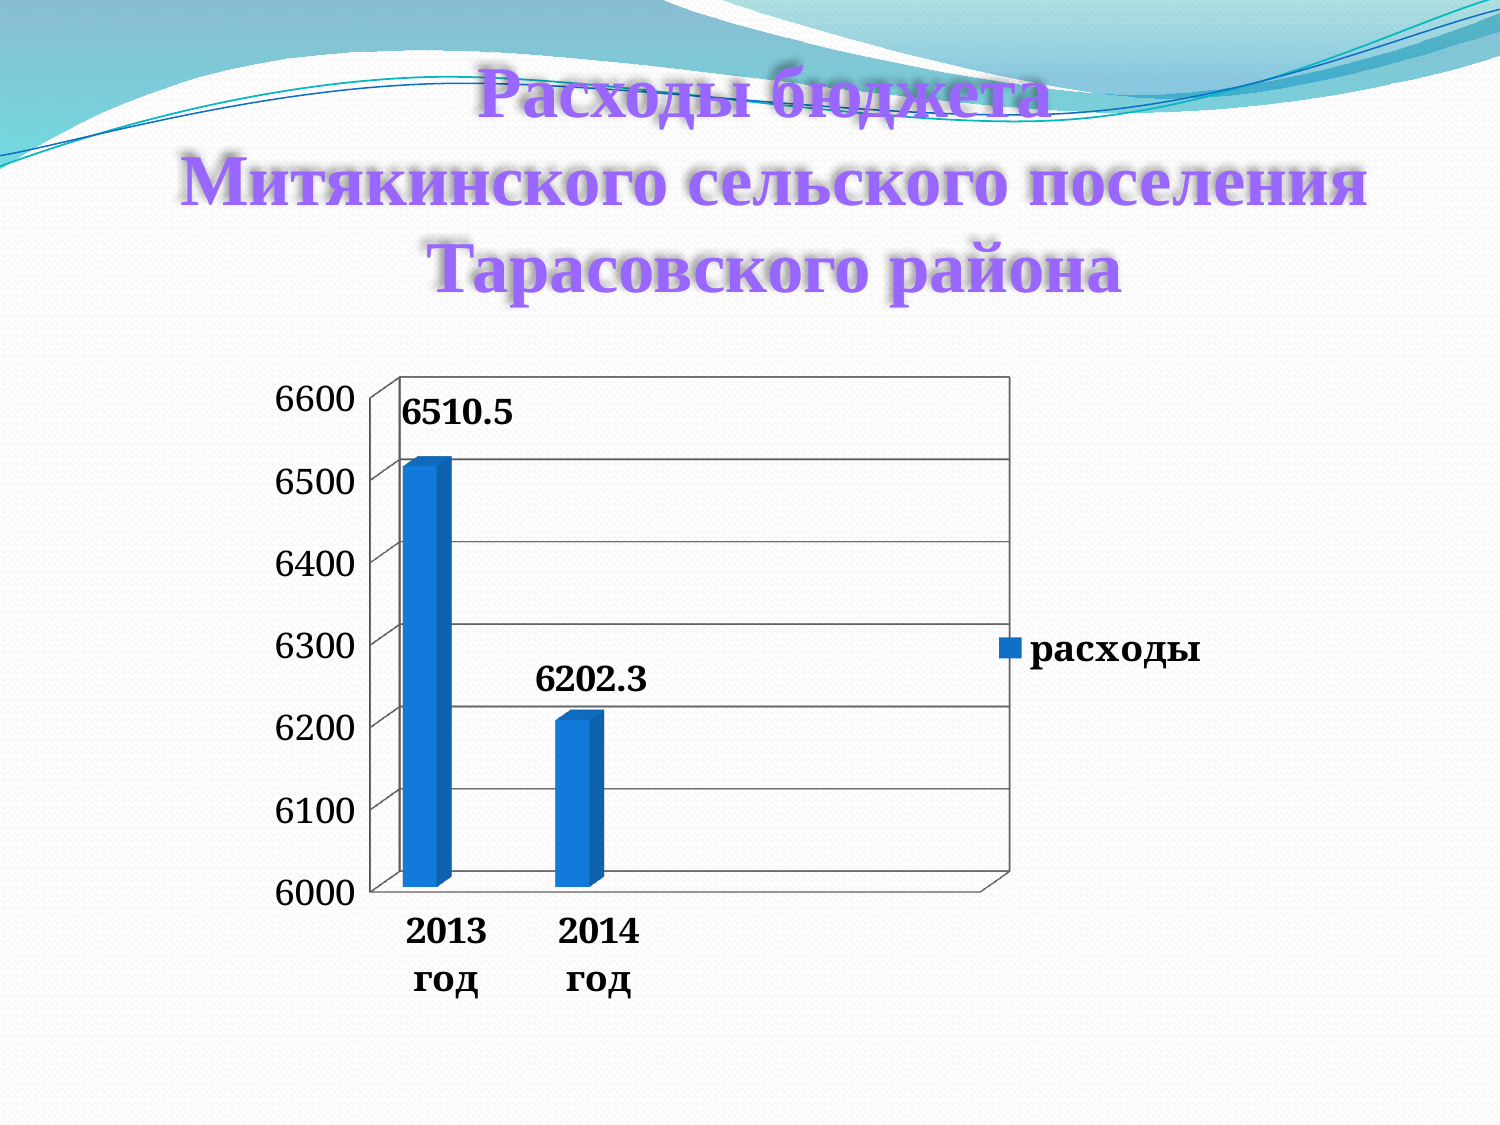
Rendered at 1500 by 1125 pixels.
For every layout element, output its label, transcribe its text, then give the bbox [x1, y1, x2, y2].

chart [226, 335, 1227, 1003]
text_box Расходы бюджета Митякинского сельского поселения Тарасовского района [99, 37, 1450, 225]
